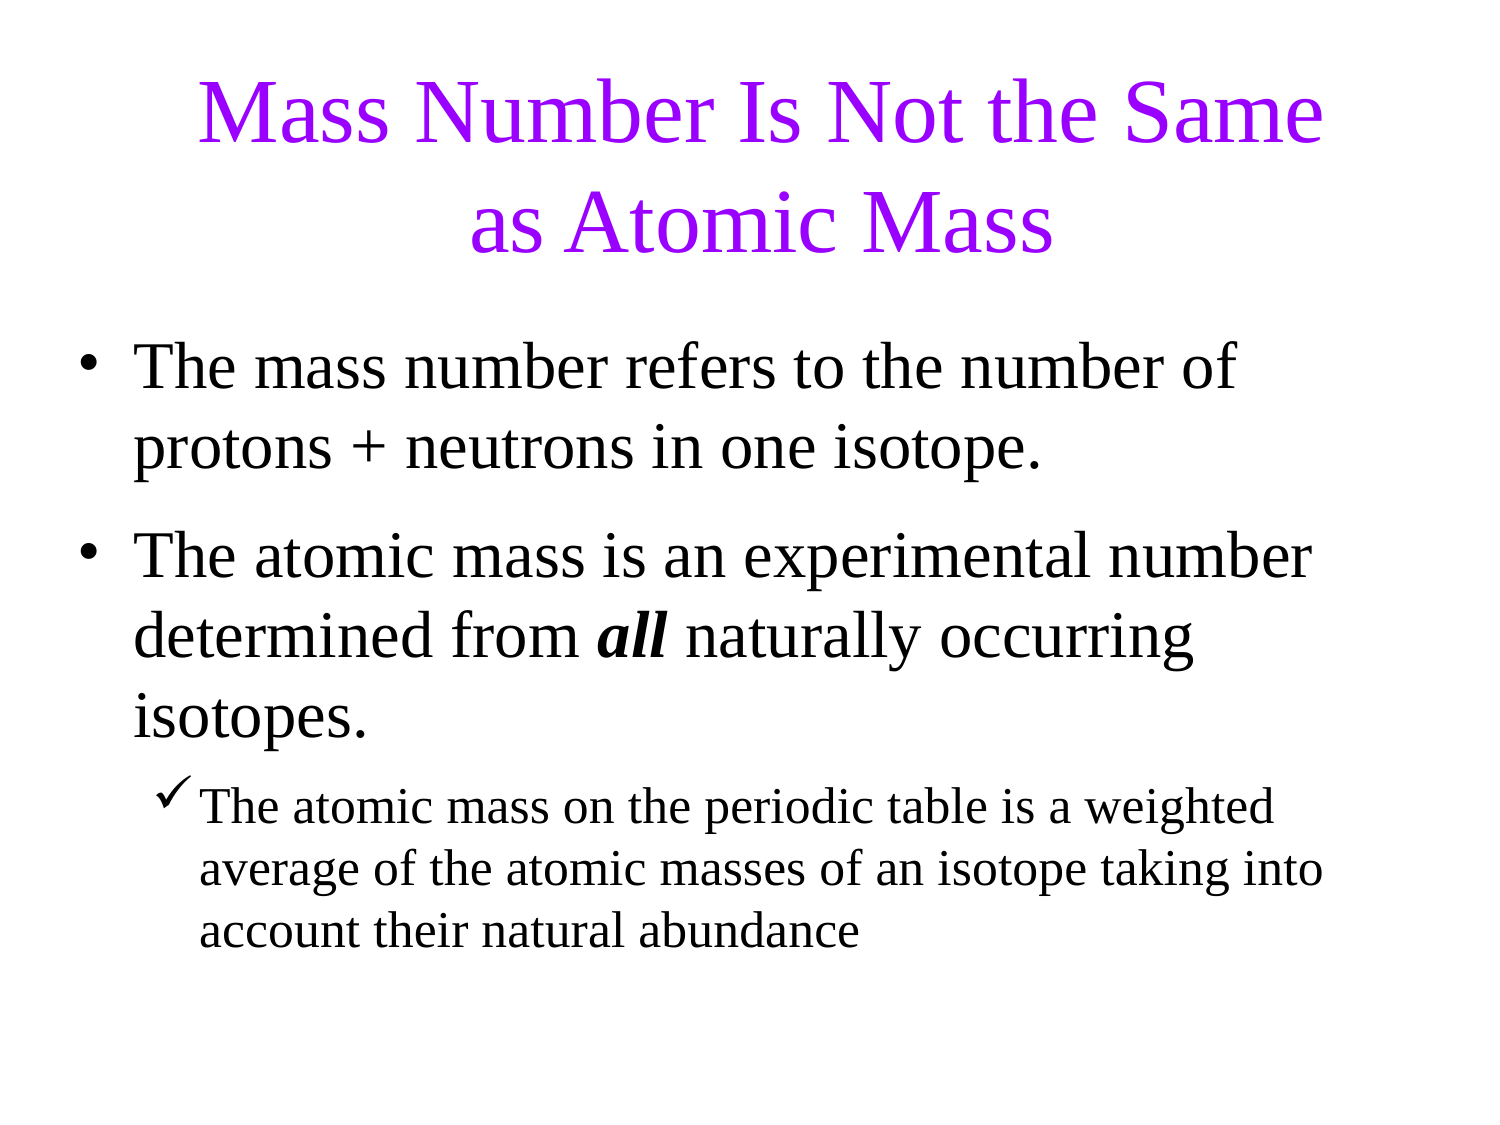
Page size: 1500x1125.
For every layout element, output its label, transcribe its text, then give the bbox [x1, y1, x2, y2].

text_box Mass Number Is Not the Same as Atomic Mass [124, 66, 1400, 254]
text_box The mass number refers to the number of protons + neutrons in one isotope. The atomic mass is an experimental number determined from all naturally occurring isotopes. The atomic mass on the periodic table is a weighted average of the atomic masses of an isotope taking into account their natural abundance [62, 314, 1438, 1005]
